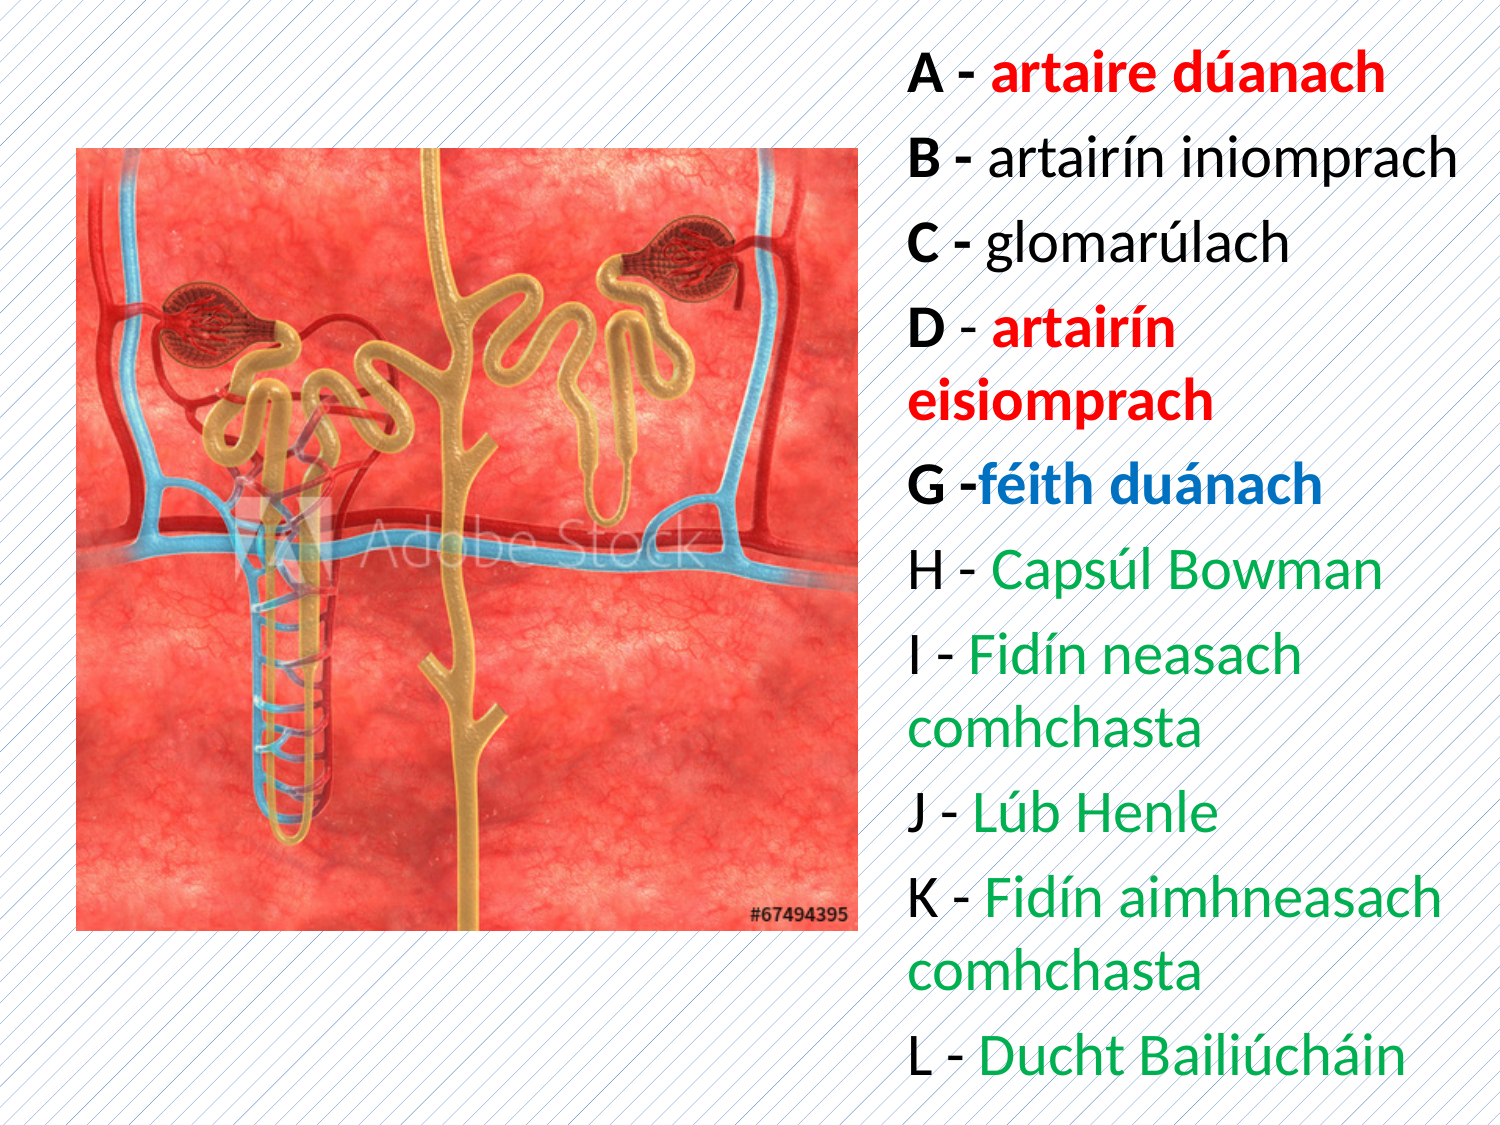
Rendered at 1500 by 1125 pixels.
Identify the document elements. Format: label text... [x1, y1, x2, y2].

list A - artaire dúanach B - artairín iniomprach C - glomarúlach D - artairín eisiomprach G -féith duánach H - Capsúl Bowman I - Fidín neasach comhchasta J - Lúb Henle K - Fidín aimhneasach comhchasta L - Ducht Bailiúcháin [892, 24, 1479, 1119]
picture [76, 148, 859, 931]
